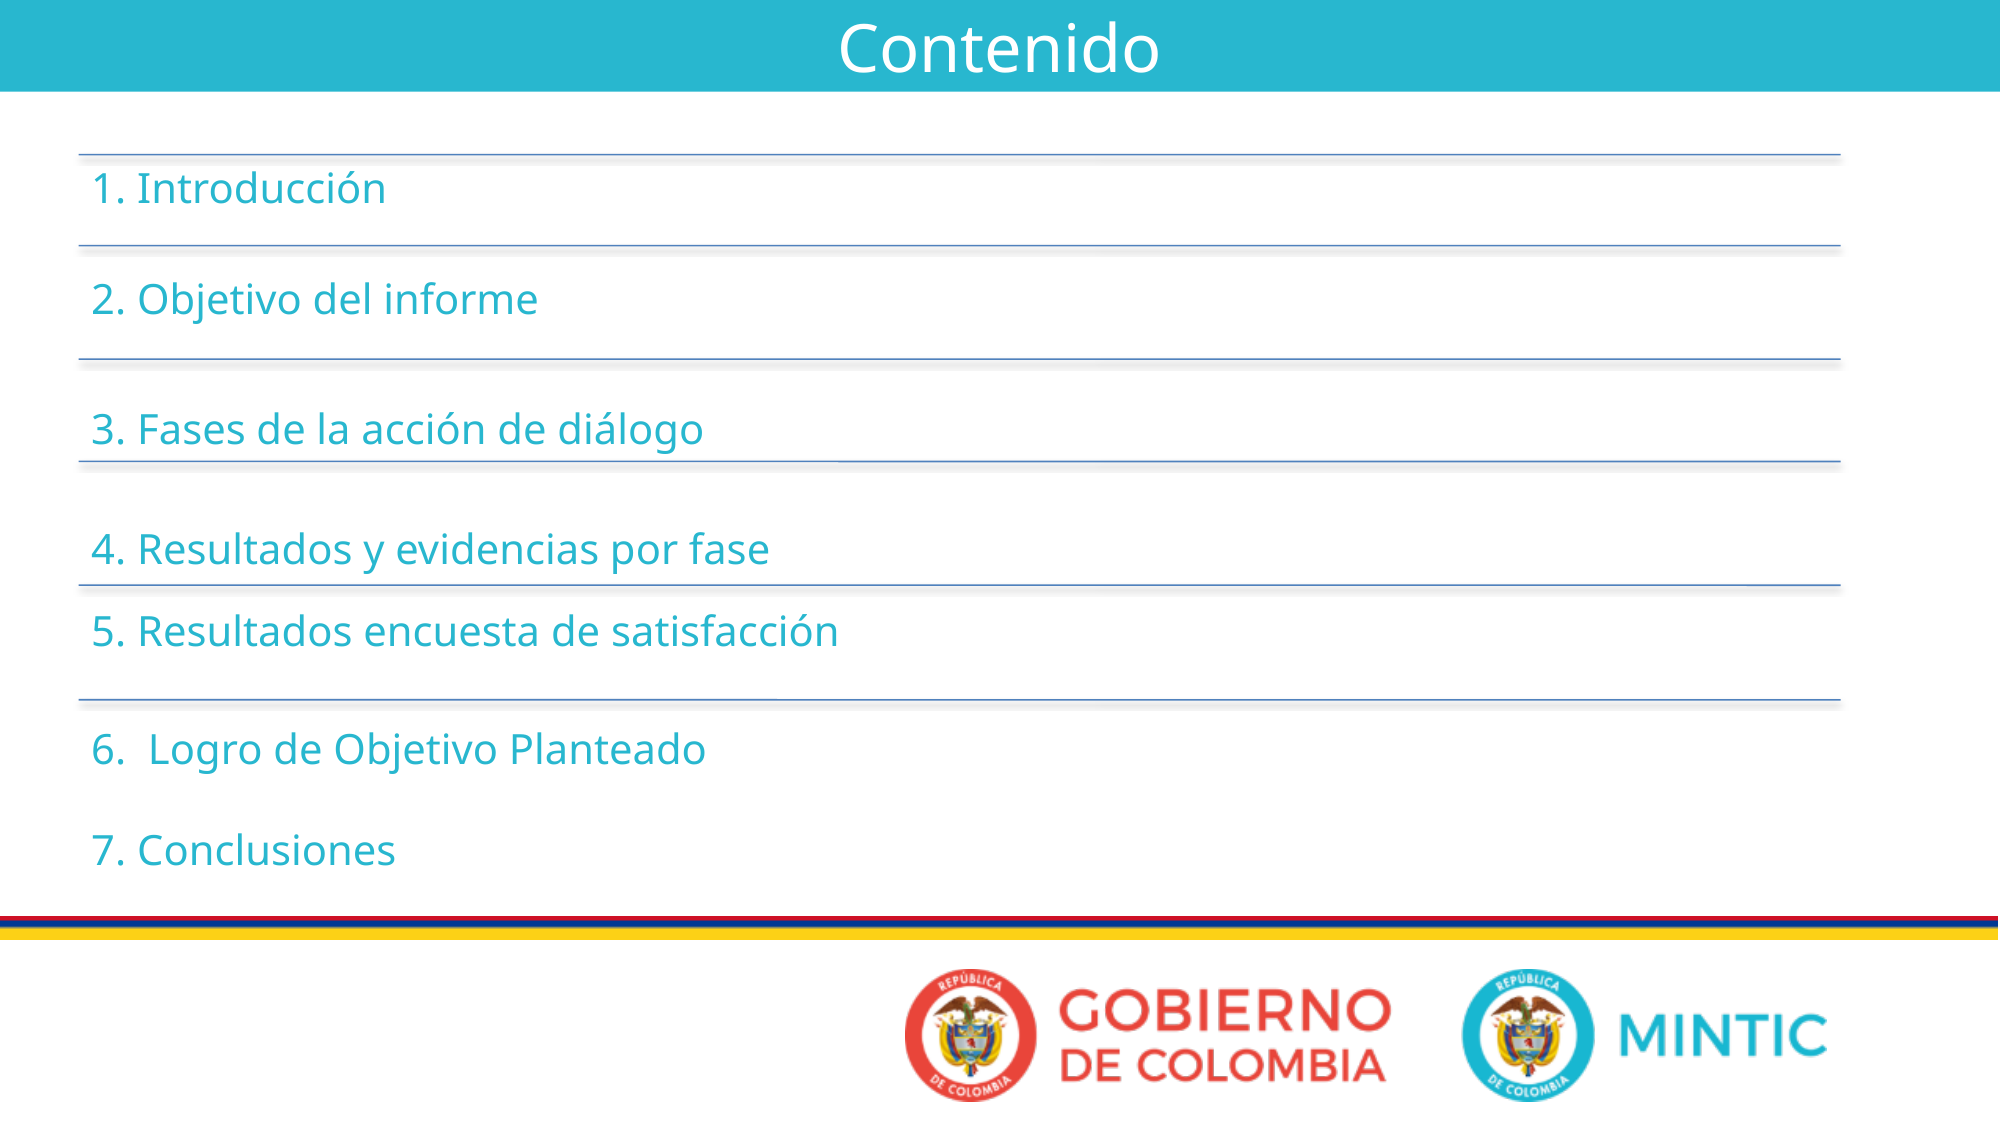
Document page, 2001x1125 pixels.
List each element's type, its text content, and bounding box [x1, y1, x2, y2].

picture [0, 916, 78, 940]
picture [905, 970, 1827, 1102]
text_box Contenido [0, 0, 2000, 94]
picture [1842, 916, 1998, 940]
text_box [78, 153, 1842, 970]
